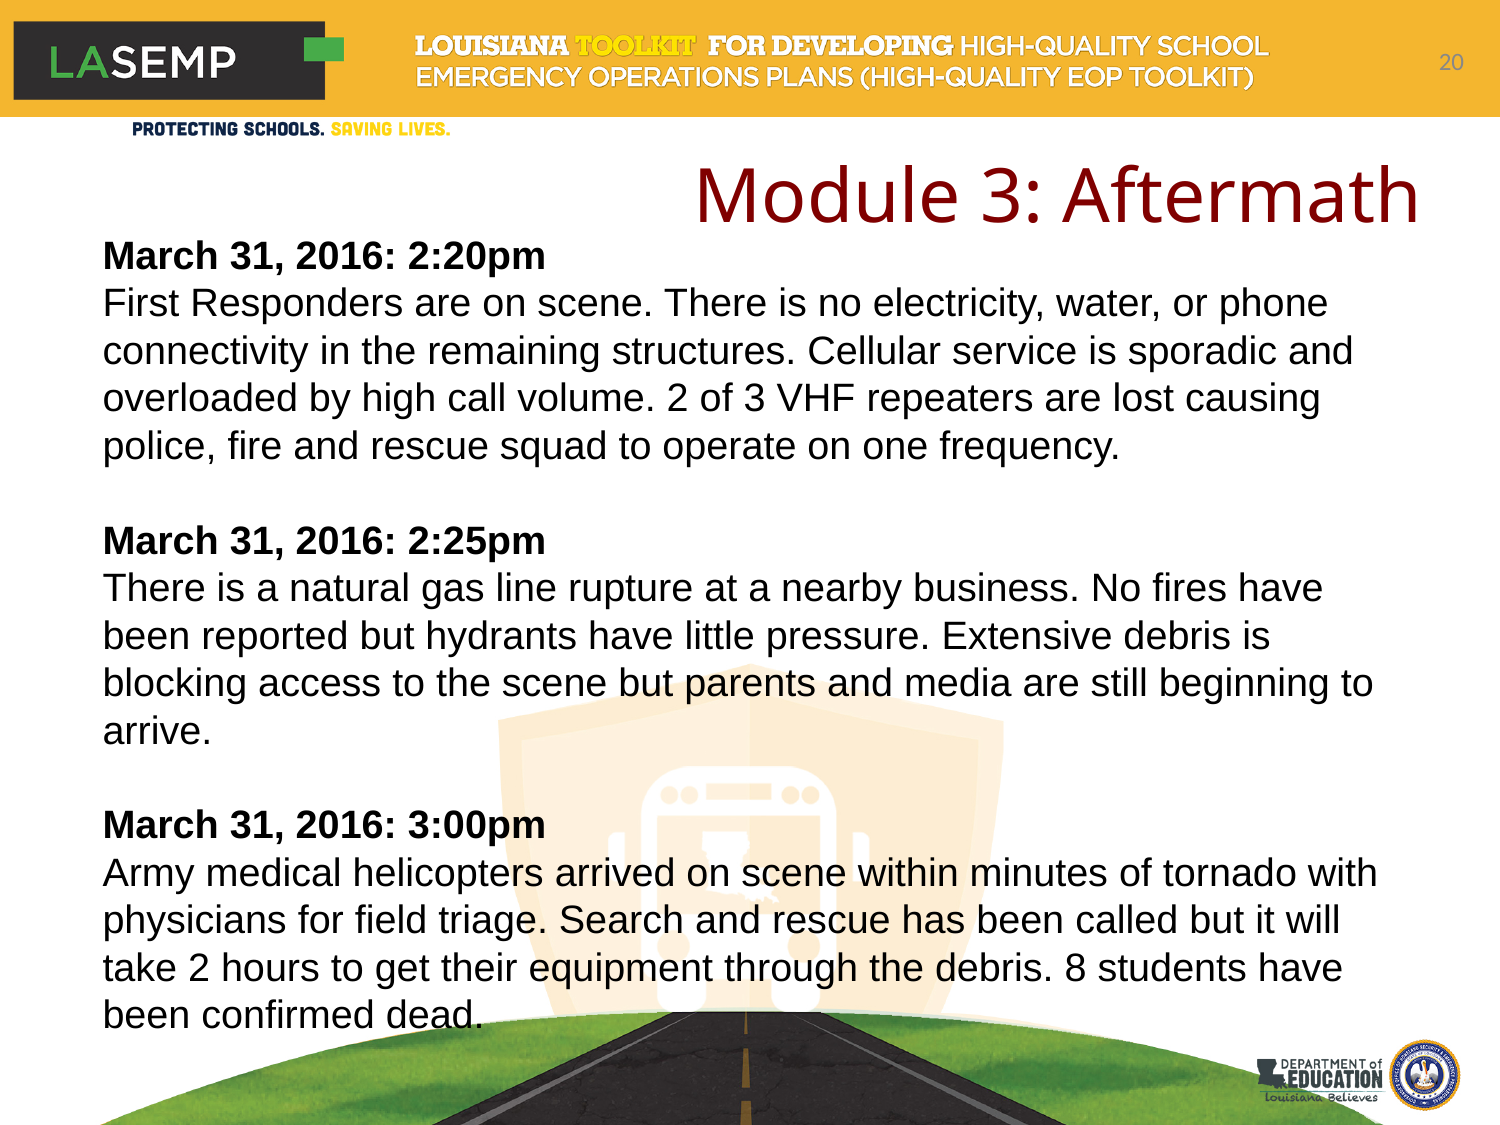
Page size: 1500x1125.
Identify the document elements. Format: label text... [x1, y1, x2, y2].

title Module 3: Aftermath [87, 130, 1438, 256]
slide_number 20 [1129, 30, 1480, 91]
text_box March 31, 2016: 2:20pm First Responders are on scene. There is no electricity, water, or phone connectivity in the remaining structures. Cellular service is sporadic and overloaded by high call volume. 2 of 3 VHF repeaters are lost causing police, fire and rescue squad to operate on one frequency. March 31, 2016: 2:25pm There is a natural gas line rupture at a nearby business. No fires have been reported but hydrants have little pressure. Extensive debris is blocking access to the scene but parents and media are still beginning to arrive. March 31, 2016: 3:00pm Army medical helicopters arrived on scene within minutes of tornado with physicians for field triage. Search and rescue has been called but it will take 2 hours to get their equipment through the debris. 8 students have been confirmed dead. [87, 256, 1438, 1125]
picture [0, 0, 1500, 1125]
